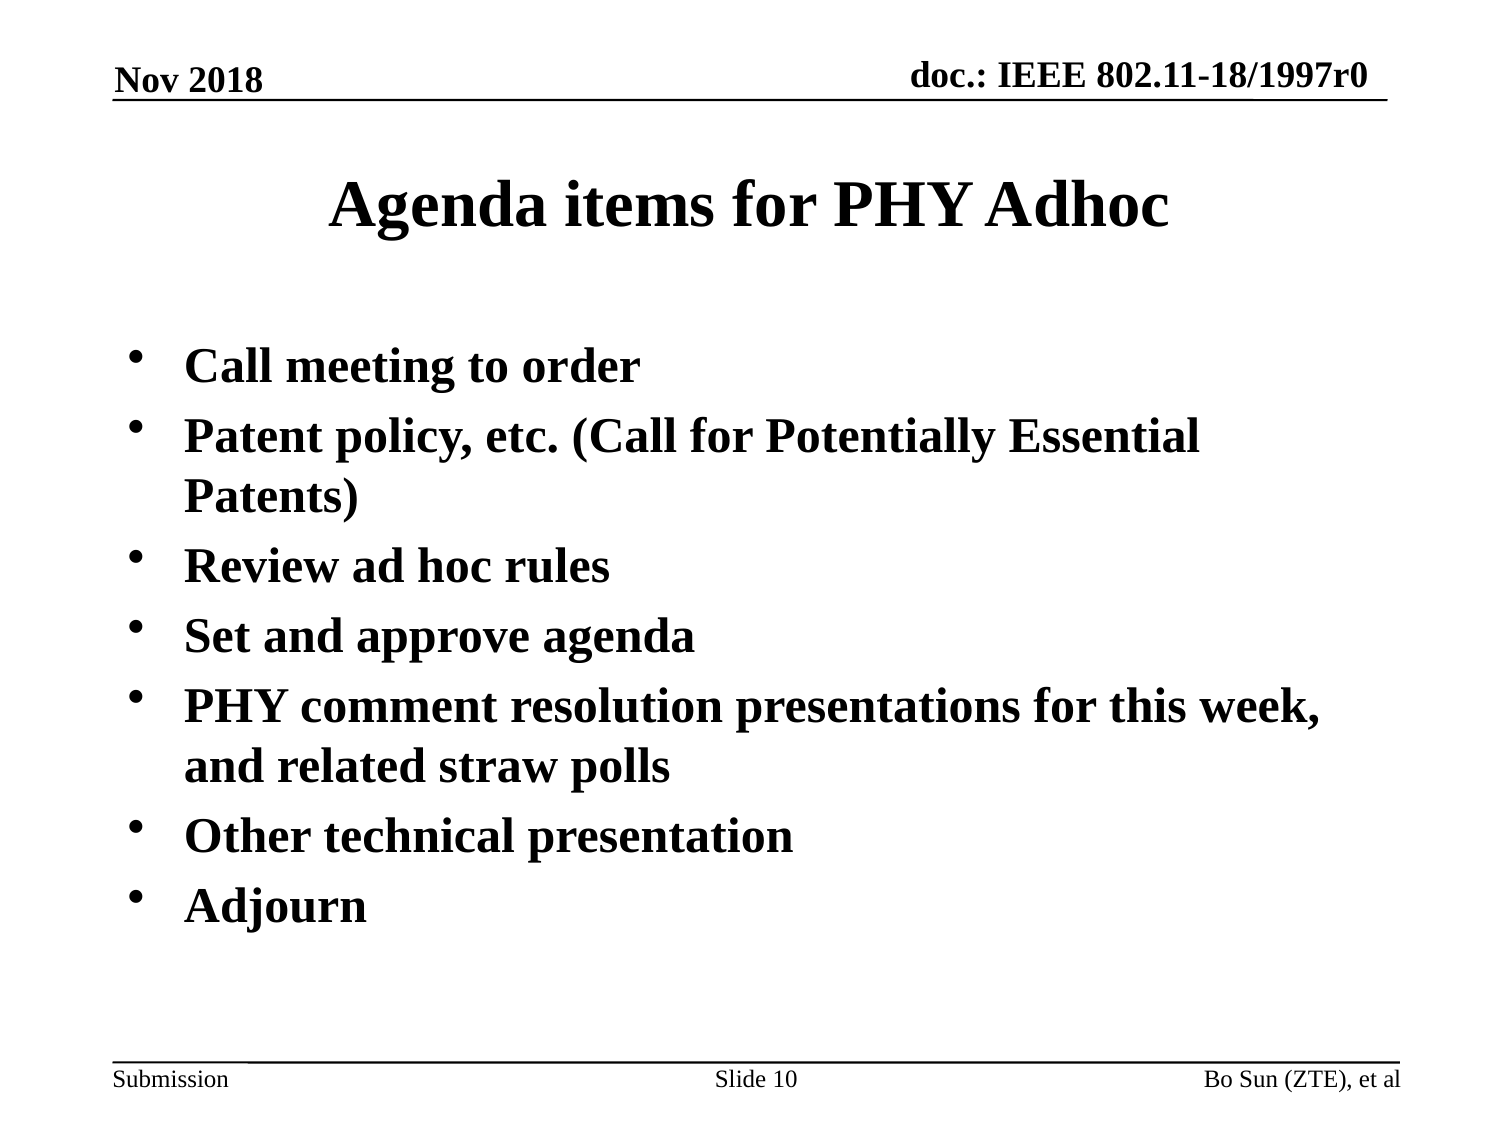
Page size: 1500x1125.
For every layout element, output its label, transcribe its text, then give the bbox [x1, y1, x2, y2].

footer Bo Sun (ZTE), et al [1200, 1061, 1402, 1093]
title Agenda items for PHY Adhoc [112, 112, 1388, 288]
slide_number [114, 54, 265, 101]
slide_number Slide 10 [712, 1061, 800, 1093]
list Call meeting to order Patent policy, etc. (Call for Potentially Essential Patents) Review ad hoc rules Set and approve agenda PHY comment resolution presentations for this week, and related straw polls Other technical presentation Adjourn [112, 324, 1388, 1000]
